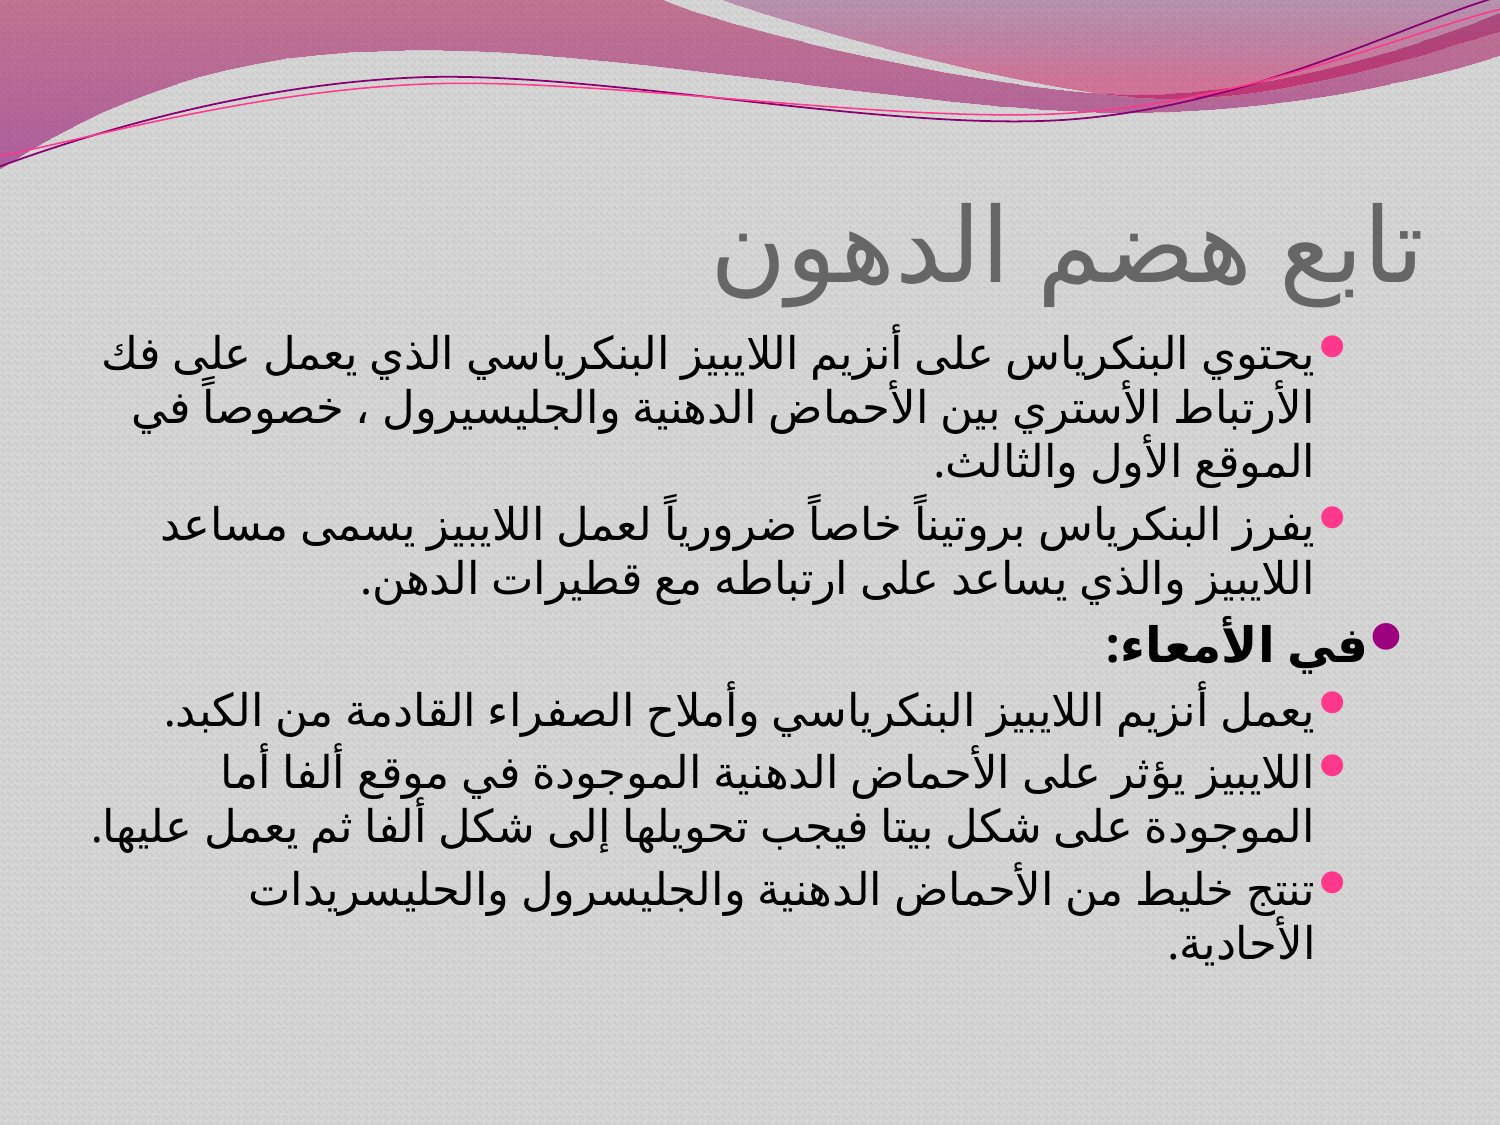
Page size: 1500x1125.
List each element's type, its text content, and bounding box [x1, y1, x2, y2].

title تابع هضم الدهون [75, 115, 1425, 303]
list يحتوي البنكرياس على أنزيم اللايبيز البنكرياسي الذي يعمل على فك الأرتباط الأستري بين الأحماض الدهنية والجليسيرول ، خصوصاً في الموقع الأول والثالث. يفرز البنكرياس بروتيناً خاصاً ضرورياً لعمل اللايبيز يسمى مساعد اللايبيز والذي يساعد على ارتباطه مع قطيرات الدهن. في الأمعاء: يعمل أنزيم اللايبيز البنكرياسي وأملاح الصفراء القادمة من الكبد. اللايبيز يؤثر على الأحماض الدهنية الموجودة في موقع ألفا أما الموجودة على شكل بيتا فيجب تحويلها إلى شكل ألفا ثم يعمل عليها. تنتج خليط من الأحماض الدهنية والجليسرول والحليسريدات الأحادية. [75, 317, 1425, 1038]
